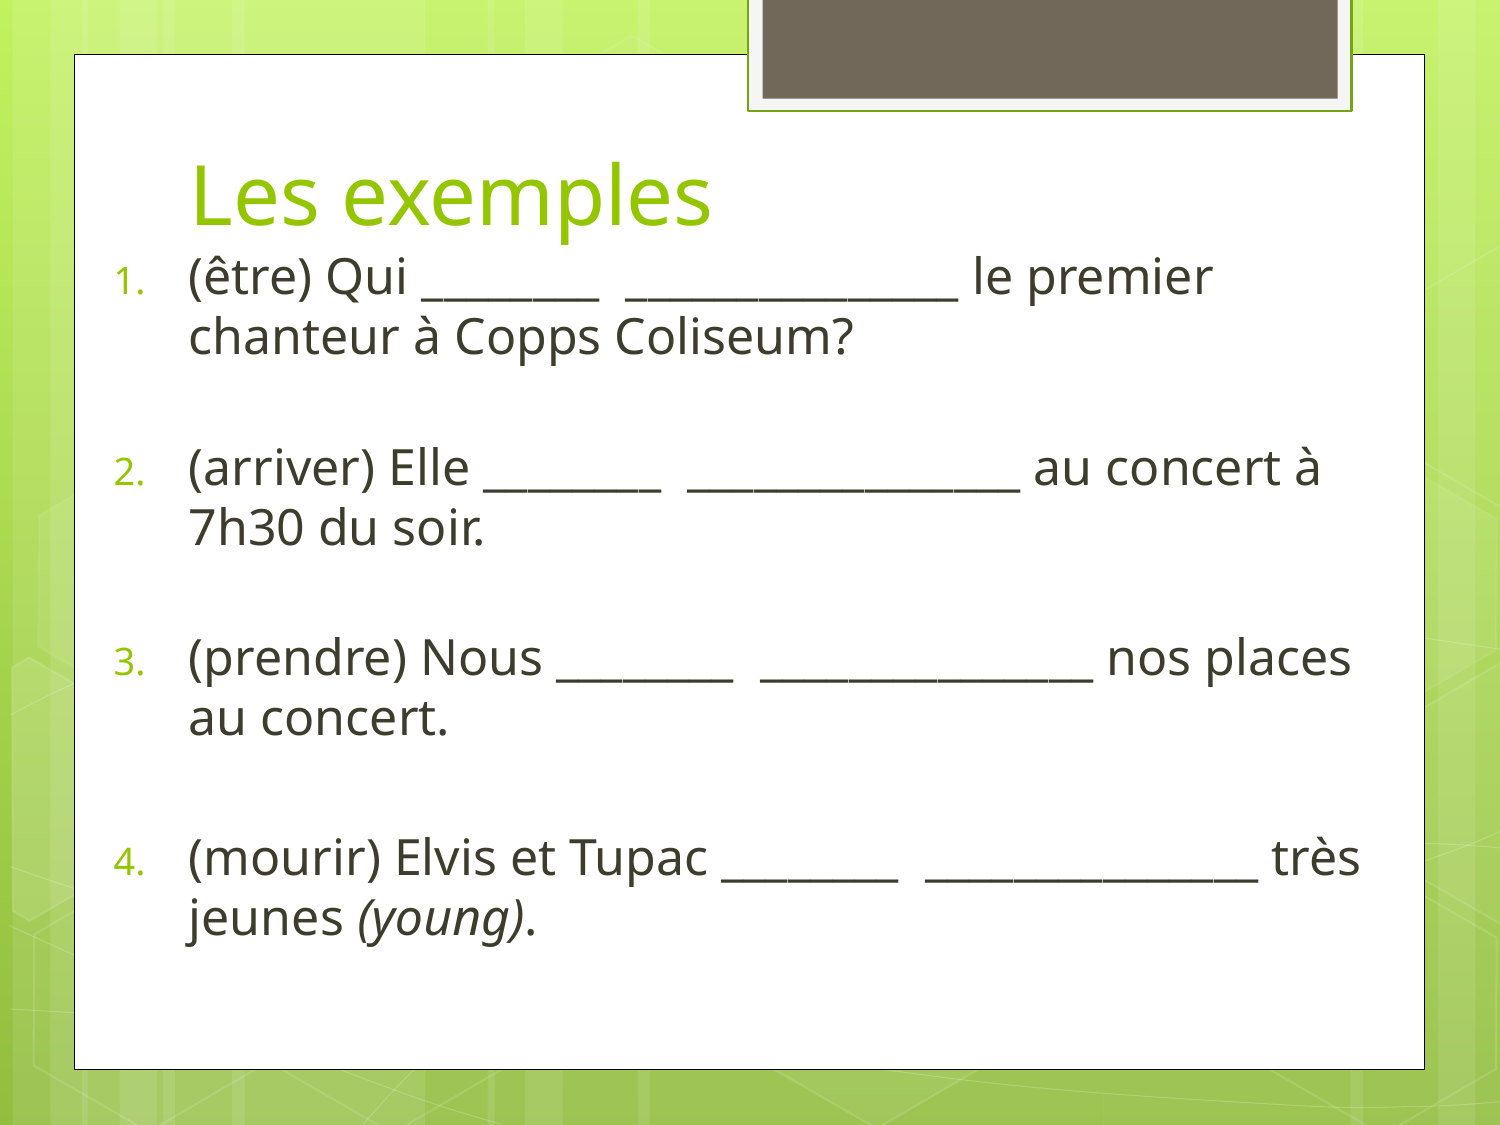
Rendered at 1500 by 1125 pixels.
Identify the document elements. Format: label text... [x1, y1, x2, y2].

title Les exemples [174, 62, 1328, 237]
list (être) Qui ________ _______________ le premier chanteur à Copps Coliseum? (arriver) Elle ________ _______________ au concert à 7h30 du soir. (prendre) Nous ________ _______________ nos places au concert. (mourir) Elvis et Tupac ________ _______________ très jeunes (young). [87, 237, 1413, 1063]
